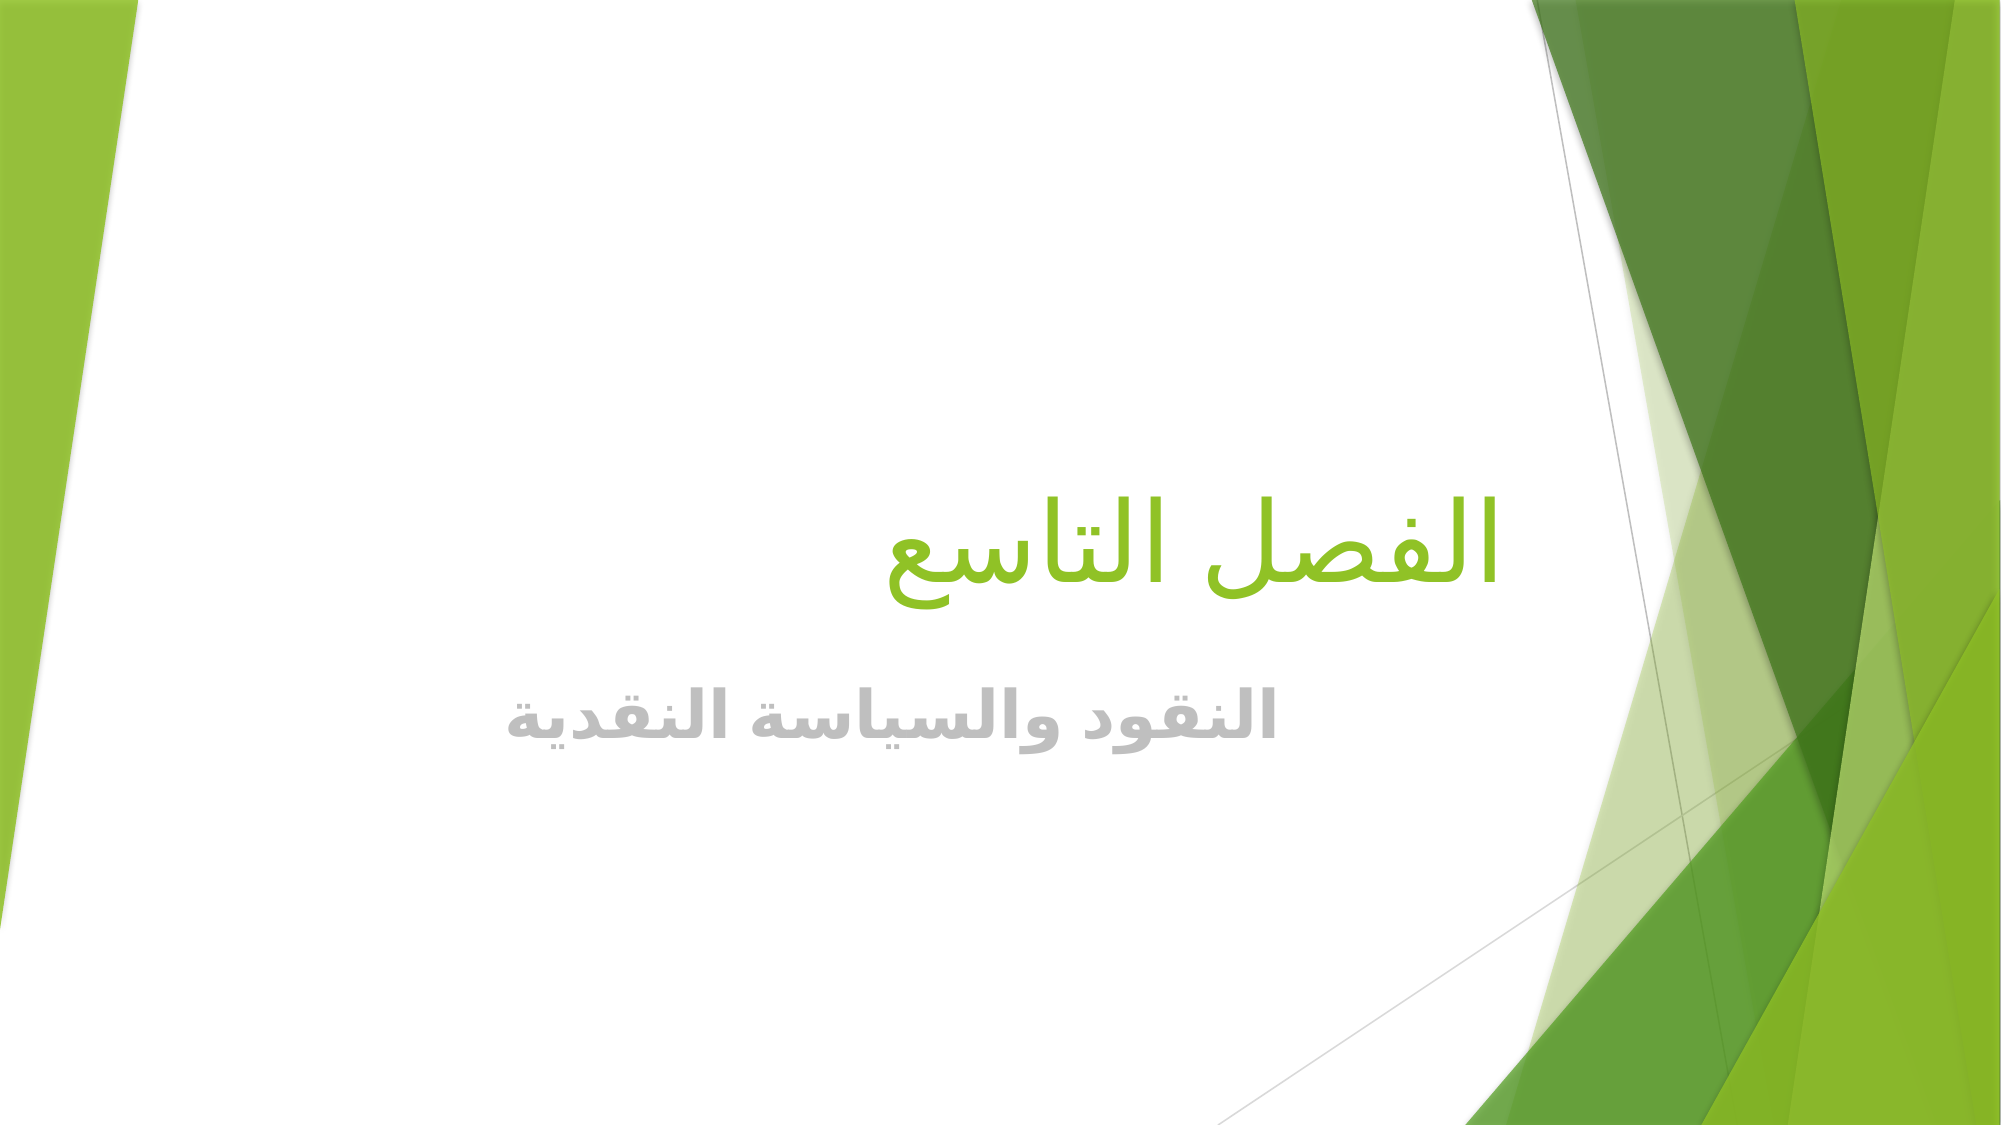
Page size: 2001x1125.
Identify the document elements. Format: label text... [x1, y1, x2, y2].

subtitle النقود والسياسة النقدية [247, 664, 1522, 845]
title الفصل التاسع [247, 342, 1522, 613]
